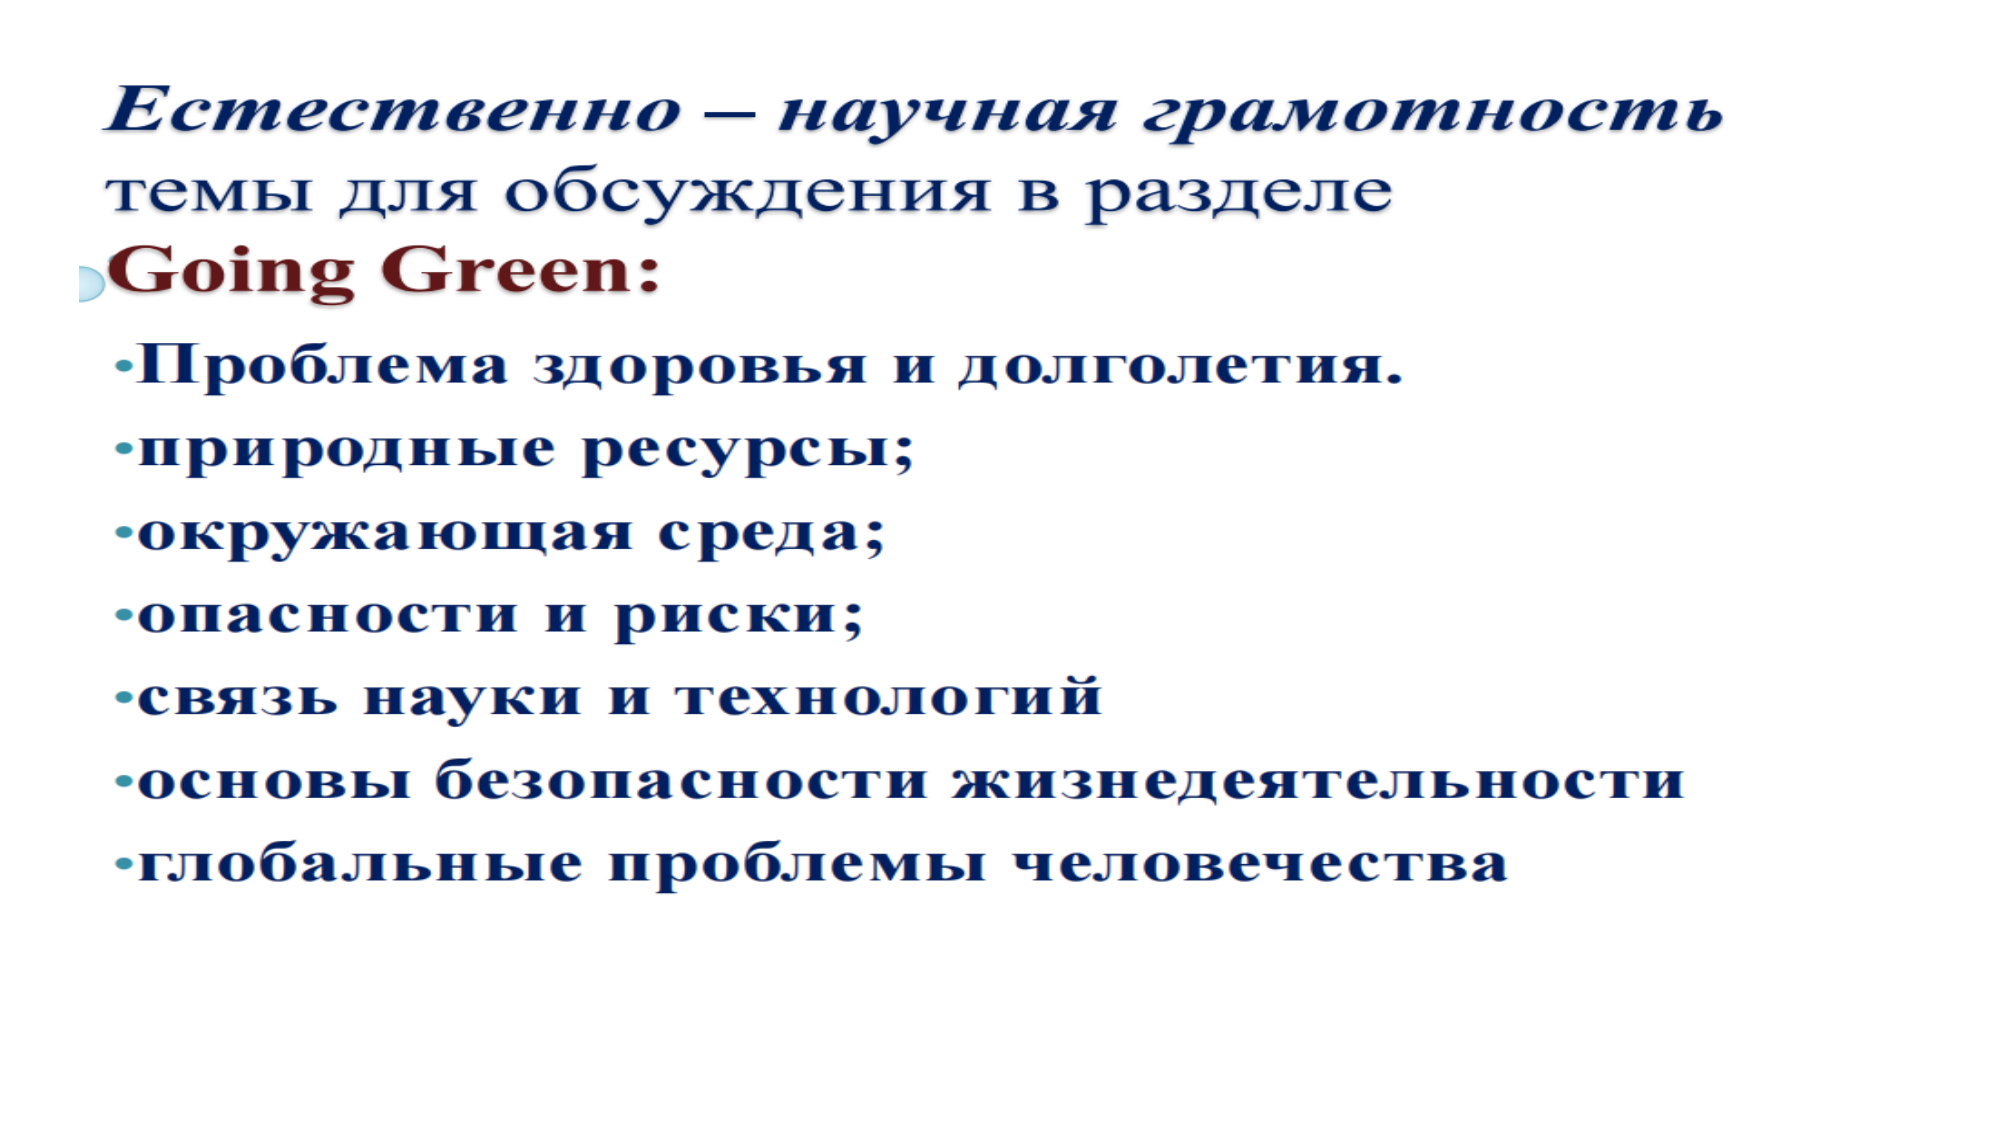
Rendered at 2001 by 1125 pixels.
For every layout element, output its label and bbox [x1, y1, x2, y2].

picture [79, 36, 1917, 1066]
